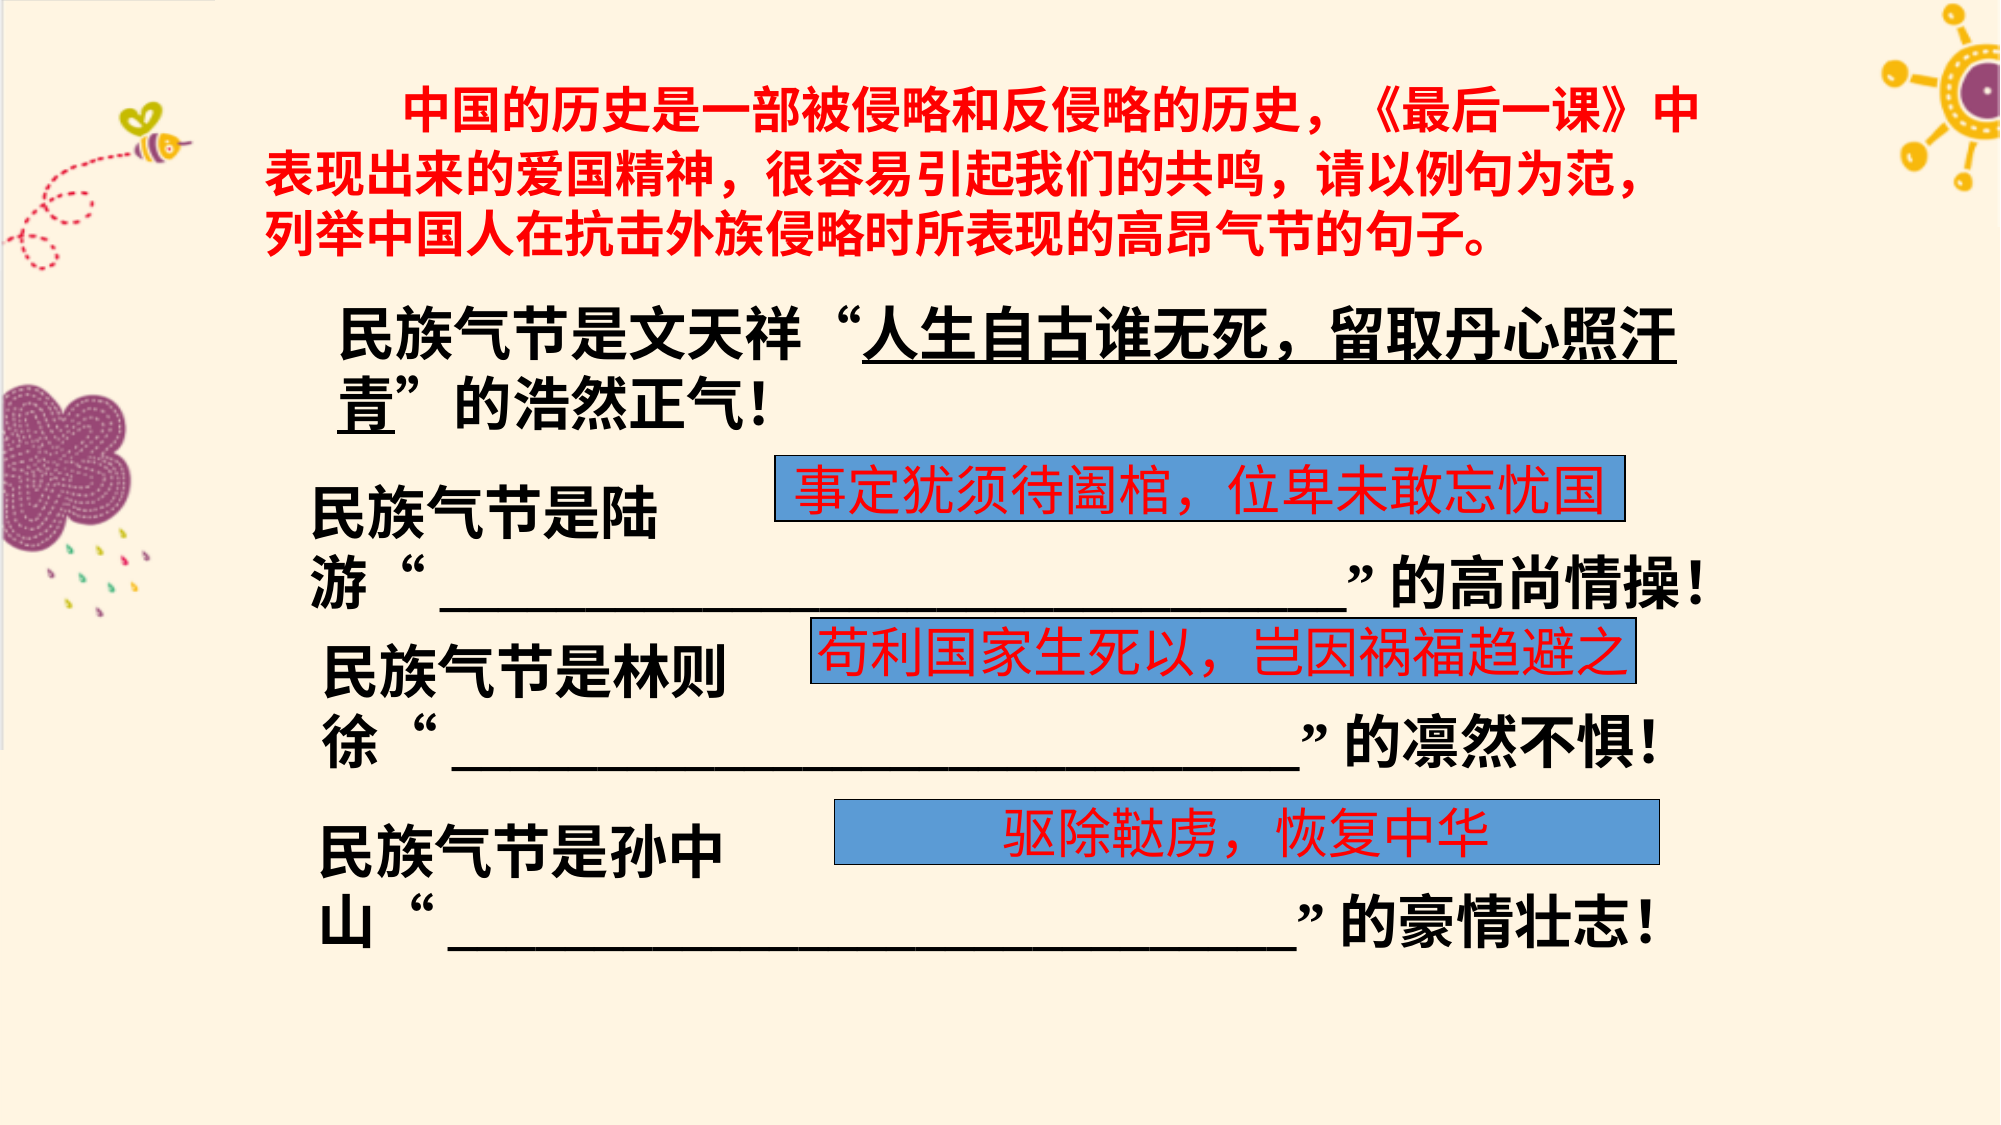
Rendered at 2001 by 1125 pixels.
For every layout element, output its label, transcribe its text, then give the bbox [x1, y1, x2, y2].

text_box 民族气节是陆游“_______________________________”的高尚情操！ [294, 469, 1720, 624]
text_box 驱除鞑虏，恢复中华 [834, 799, 1660, 865]
text_box 民族气节是林则徐“_____________________________”的凛然不惧！ [294, 627, 1720, 783]
text_box 中国的历史是一部被侵略和反侵略的历史，《最后一课》中表现出来的爱国精神，很容易引起我们的共鸣，请以例句为范，列举中国人在抗击外族侵略时所表现的高昂气节的句子。 [249, 54, 1717, 270]
text_box 民族气节是孙中山“_____________________________”的豪情壮志！ [291, 808, 1717, 963]
text_box 事定犹须待阖棺，位卑未敢忘忧国 [774, 455, 1625, 521]
text_box 苟利国家生死以，岂因祸福趋避之 [810, 618, 1636, 684]
text_box 民族气节是文天祥“人生自古谁无死，留取丹心照汗青”的浩然正气！ [294, 289, 1720, 445]
picture [0, 0, 2000, 1125]
